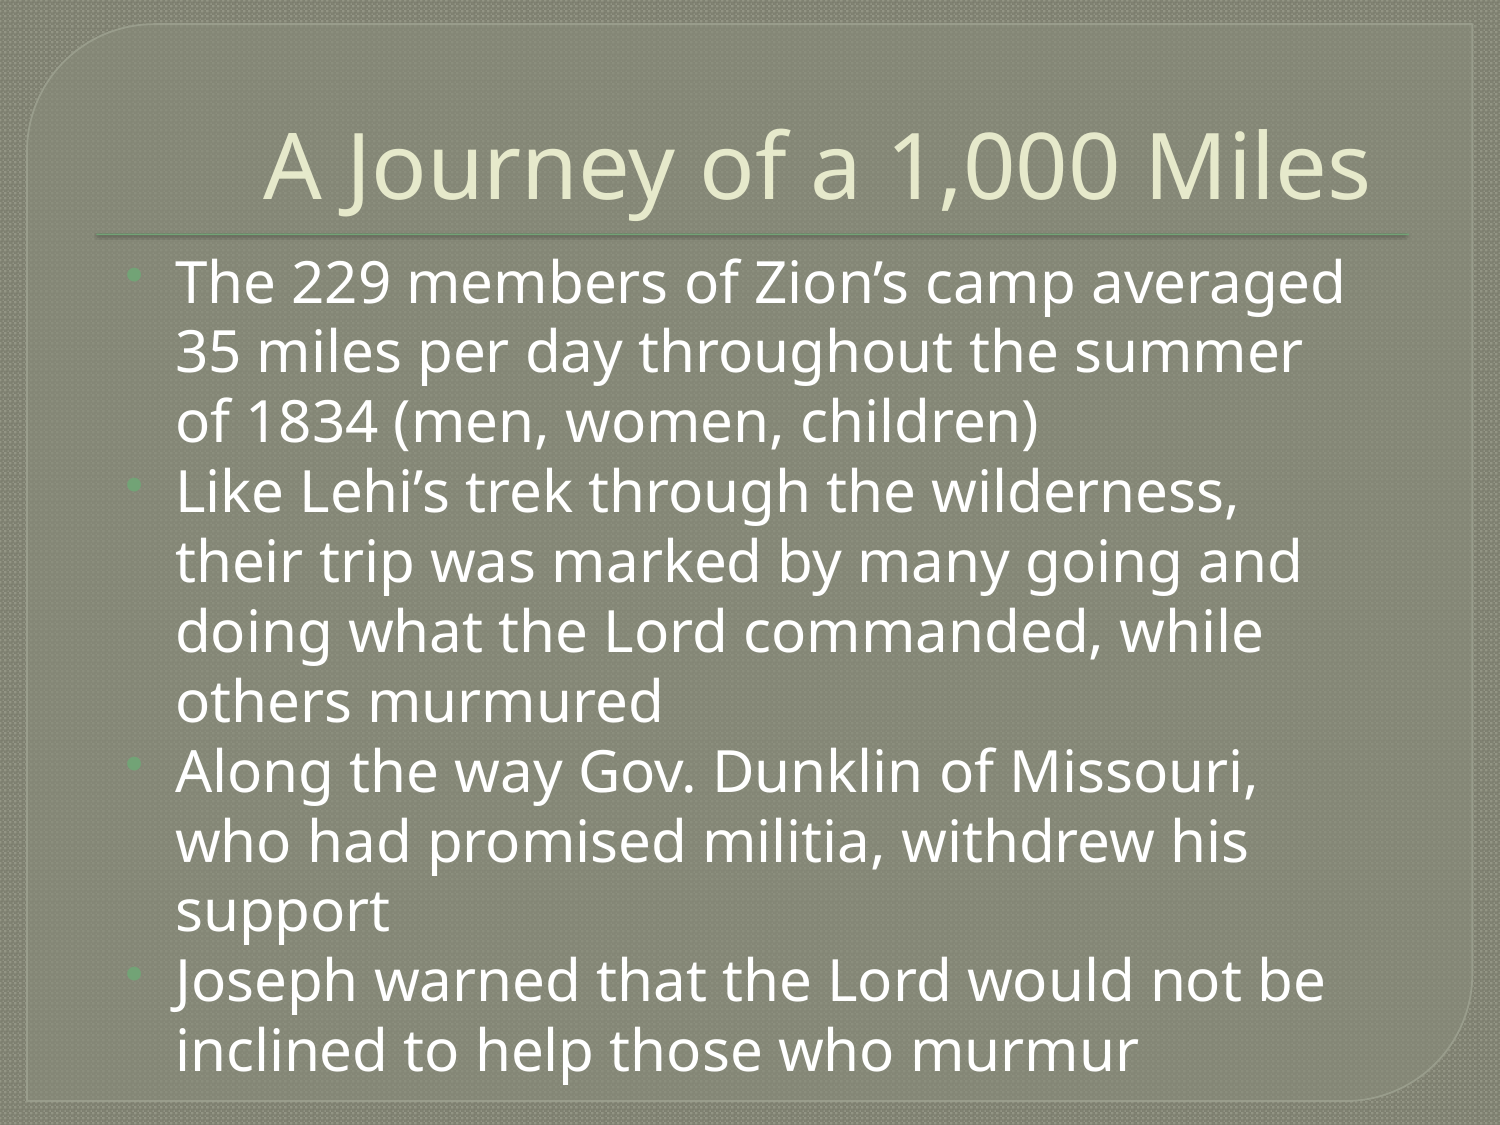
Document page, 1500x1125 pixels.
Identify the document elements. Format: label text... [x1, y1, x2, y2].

title A Journey of a 1,000 Miles [112, 99, 1388, 225]
list The 229 members of Zion’s camp averaged 35 miles per day throughout the summer of 1834 (men, women, children) Like Lehi’s trek through the wilderness, their trip was marked by many going and doing what the Lord commanded, while others murmured Along the way Gov. Dunklin of Missouri, who had promised militia, withdrew his support Joseph warned that the Lord would not be inclined to help those who murmur [112, 237, 1388, 1125]
